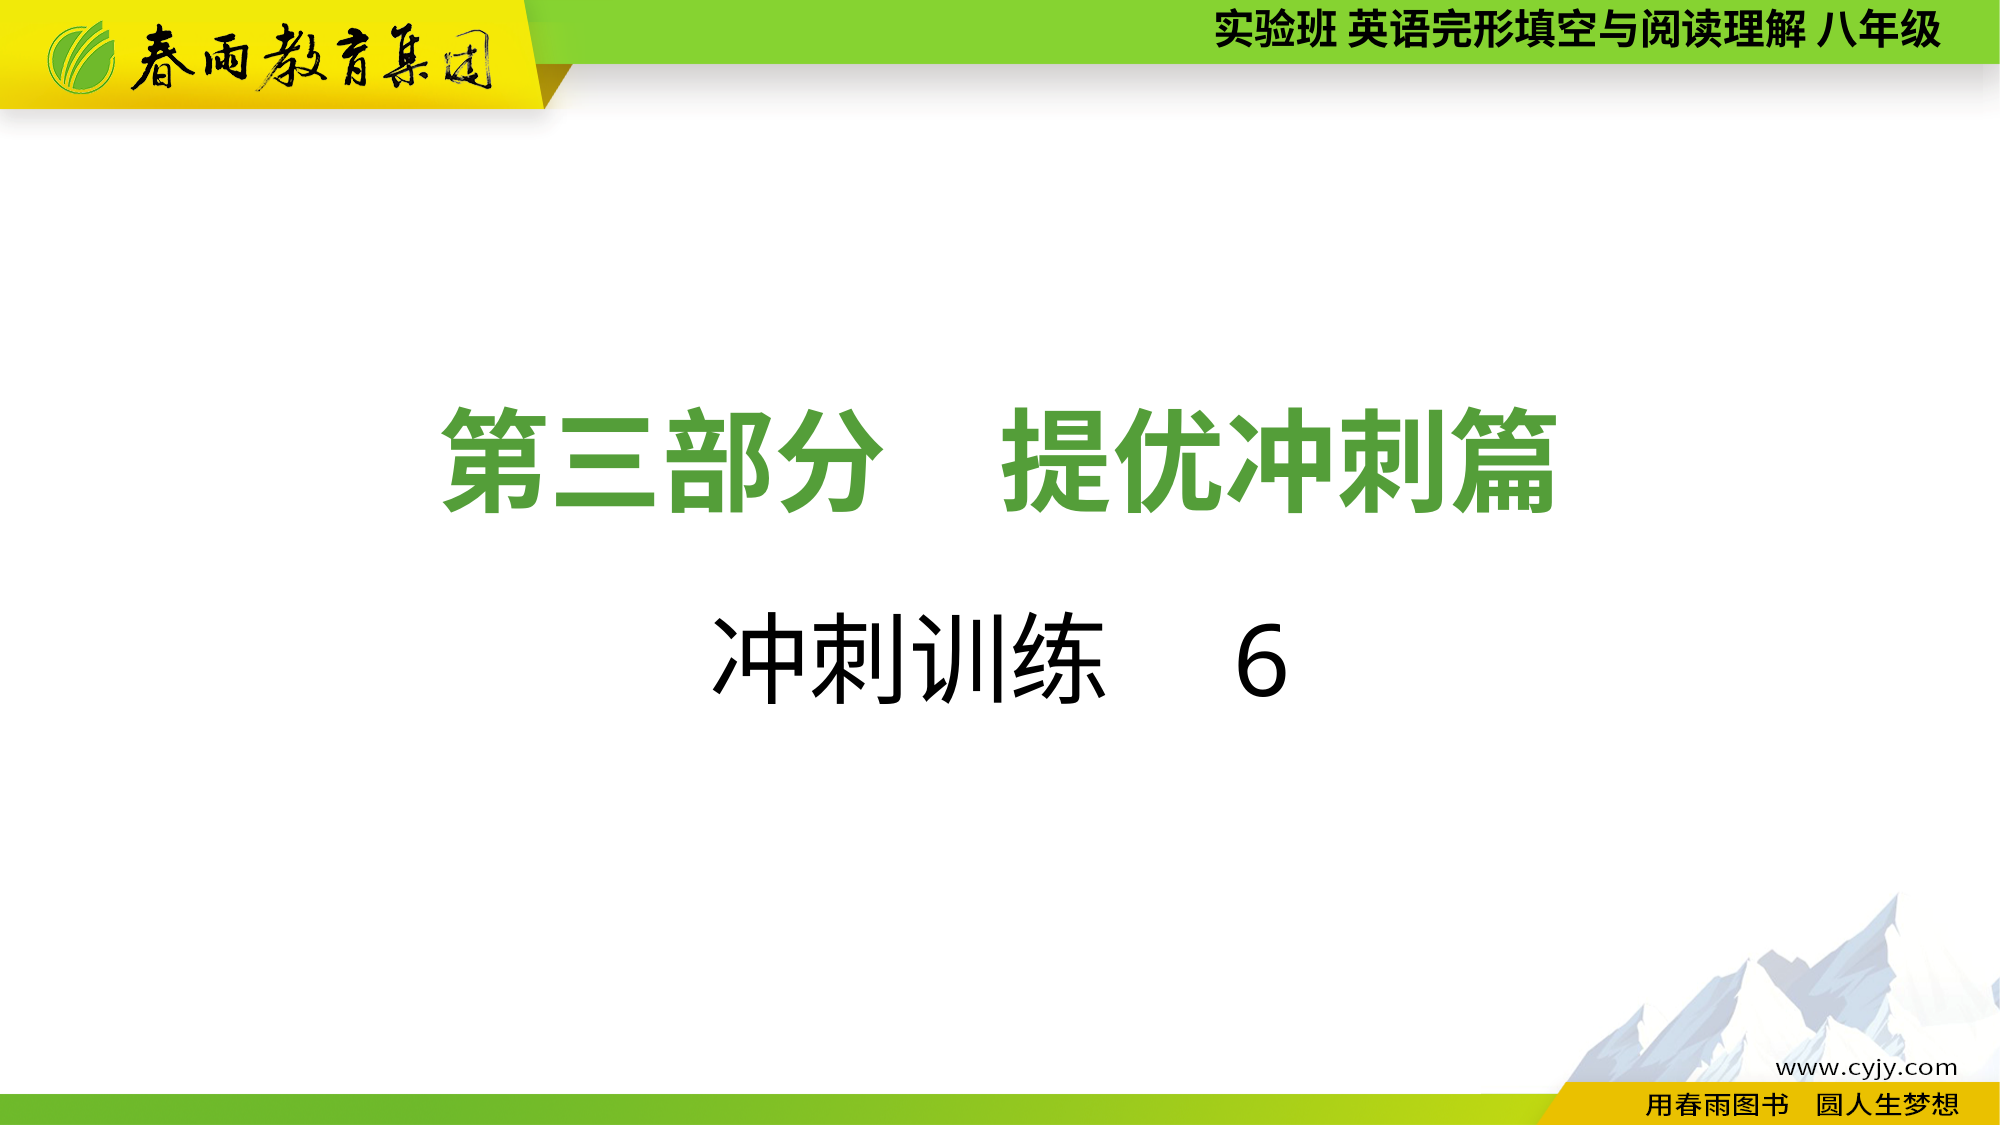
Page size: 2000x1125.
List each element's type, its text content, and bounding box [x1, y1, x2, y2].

text_box 第三部分 提优冲刺篇 [54, 316, 1946, 528]
picture [0, 0, 2000, 1125]
text_box 冲刺训练 6 [54, 528, 1946, 724]
